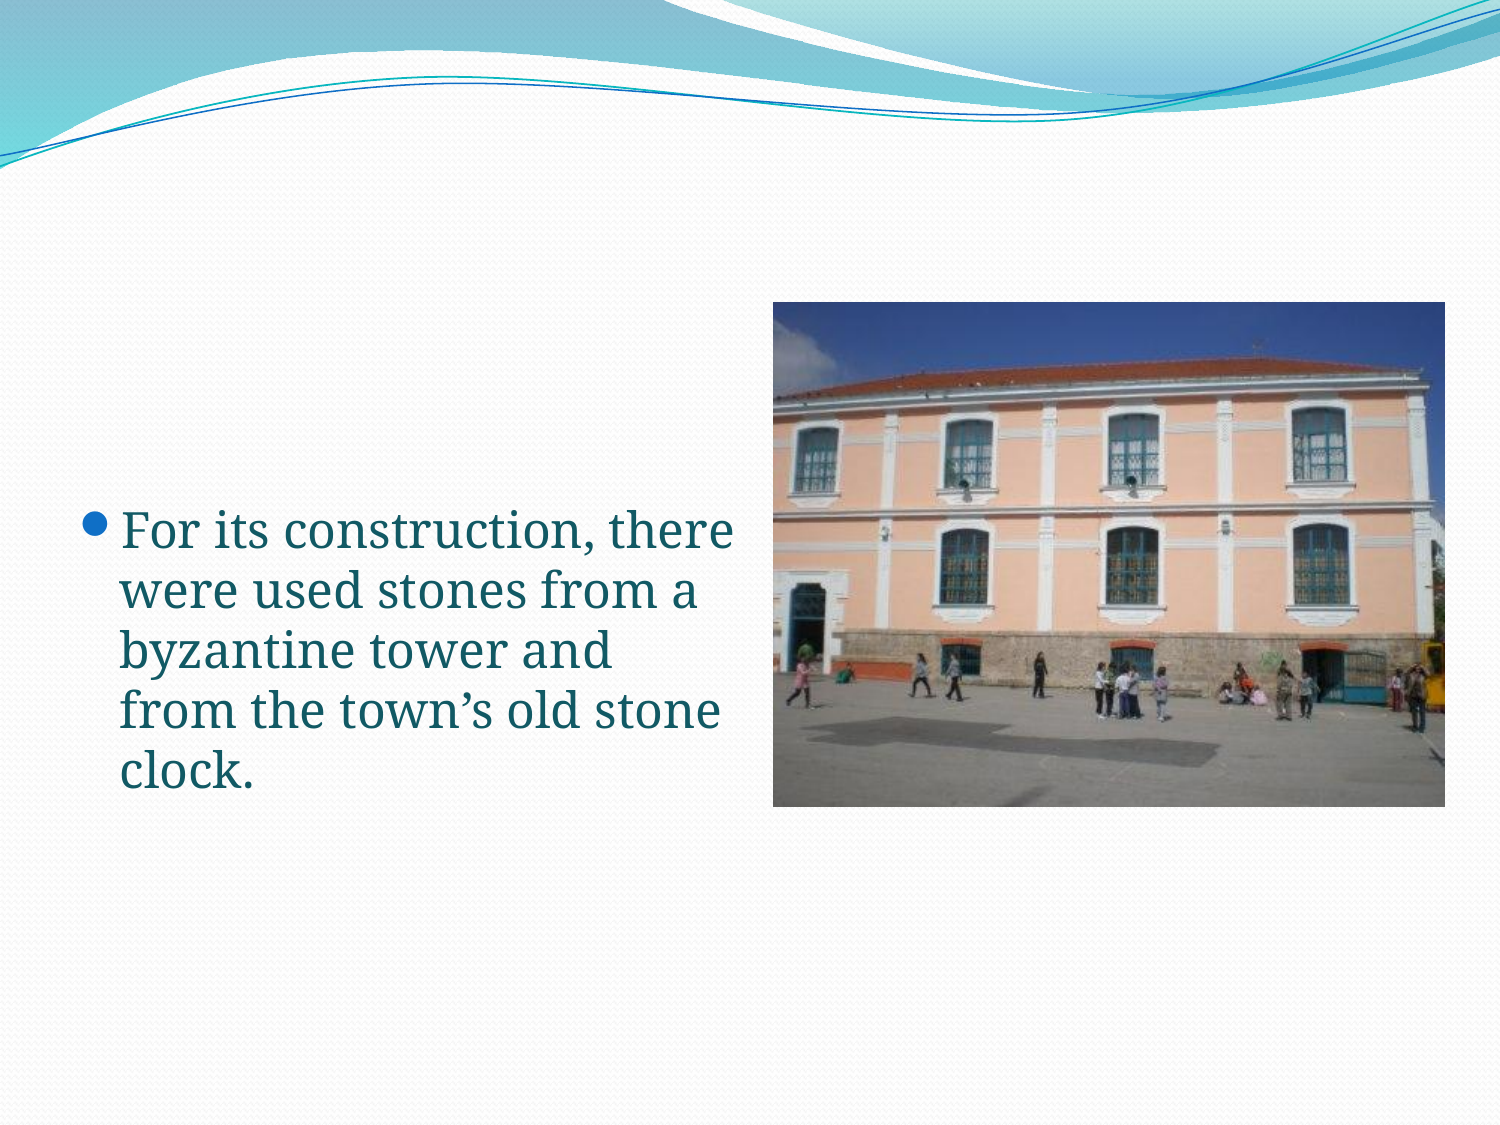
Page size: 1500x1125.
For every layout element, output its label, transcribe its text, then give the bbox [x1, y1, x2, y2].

list For its construction, there were used stones from a byzantine tower and from the town’s old stone clock. [0, 491, 756, 858]
picture [773, 302, 1446, 807]
